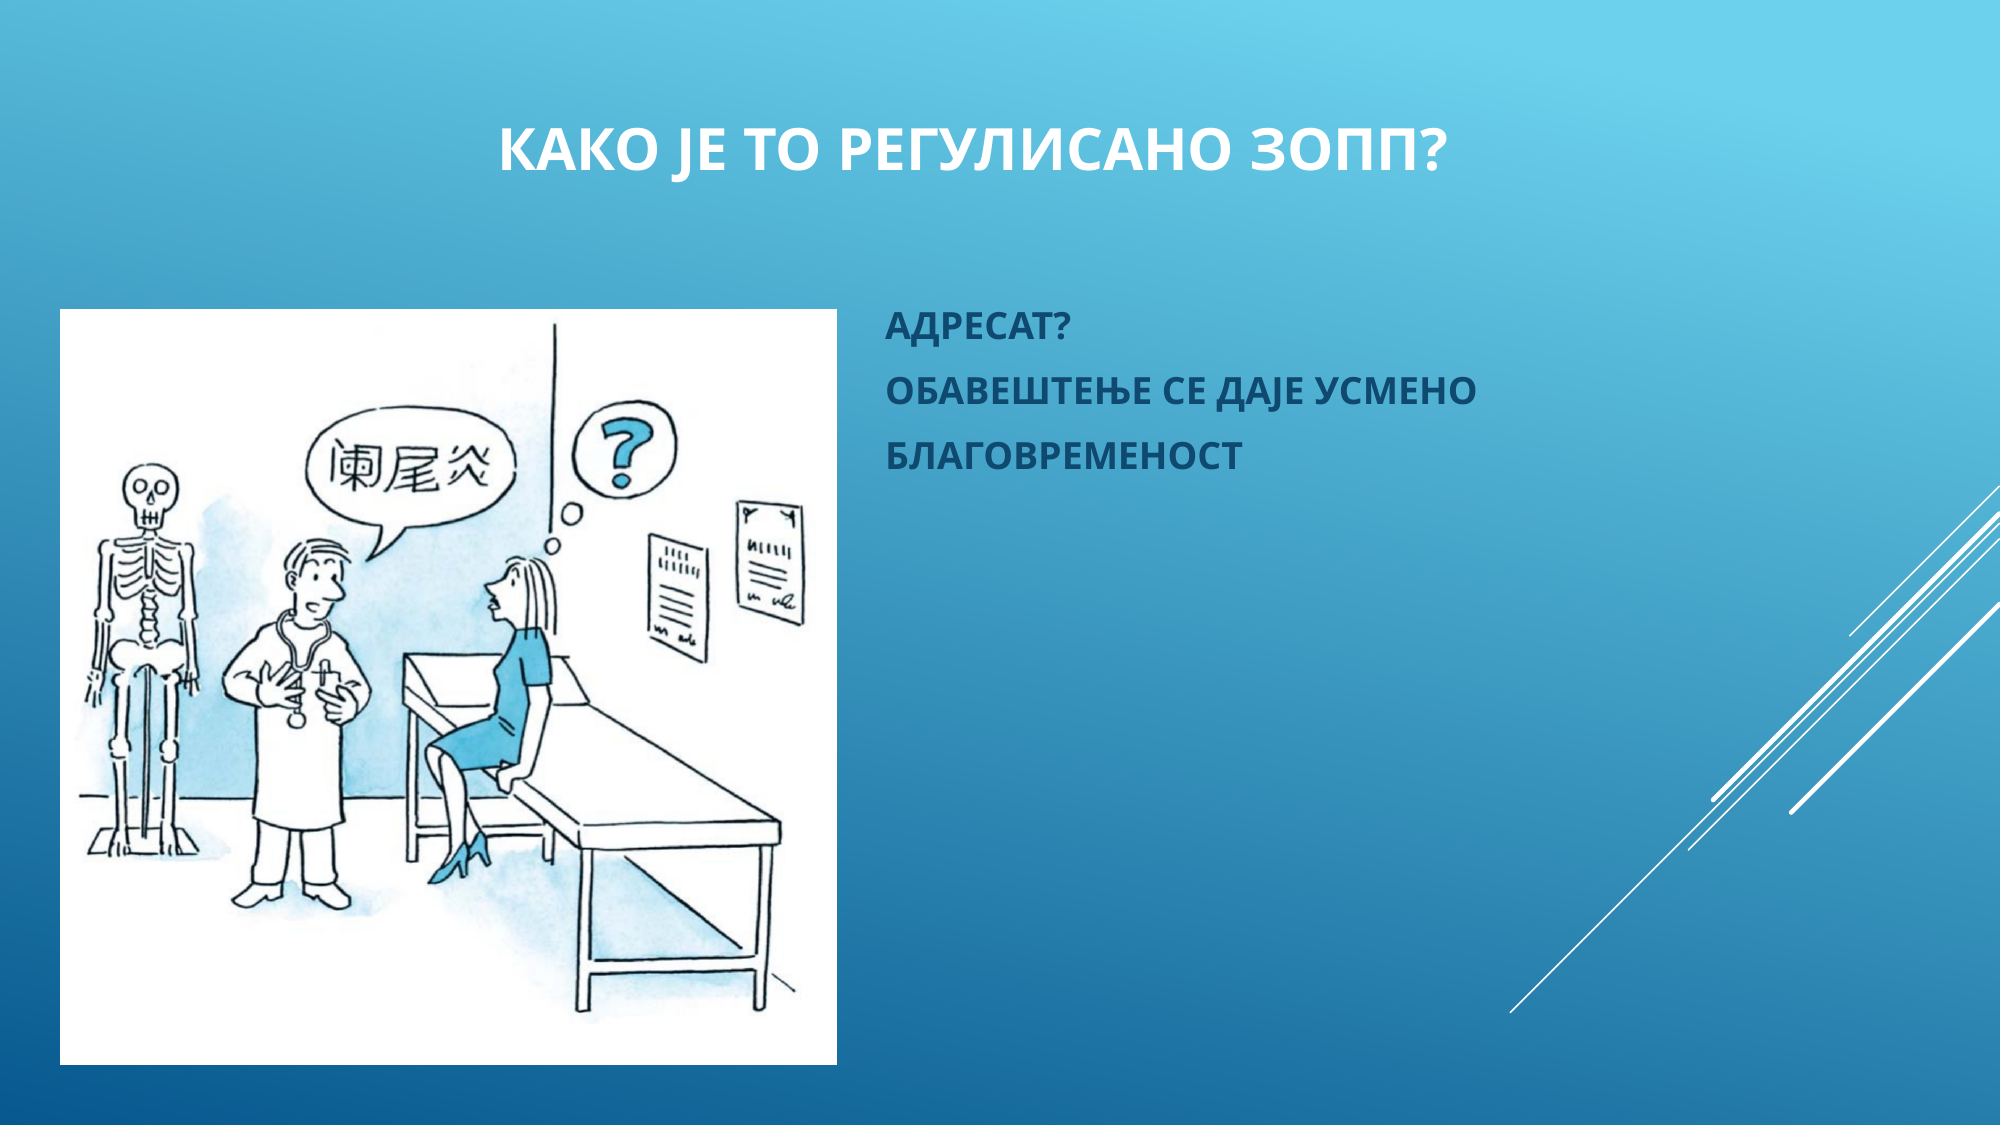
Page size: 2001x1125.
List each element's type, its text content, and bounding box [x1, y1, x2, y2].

list АДРЕСАТ? ОБАВЕШТЕЊЕ СЕ ДАЈЕ УСМЕНО БЛАГОВРЕМЕНОСТ [870, 99, 1946, 1011]
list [59, 308, 837, 1065]
title Како је то регулисано зопп? [24, 43, 1922, 190]
